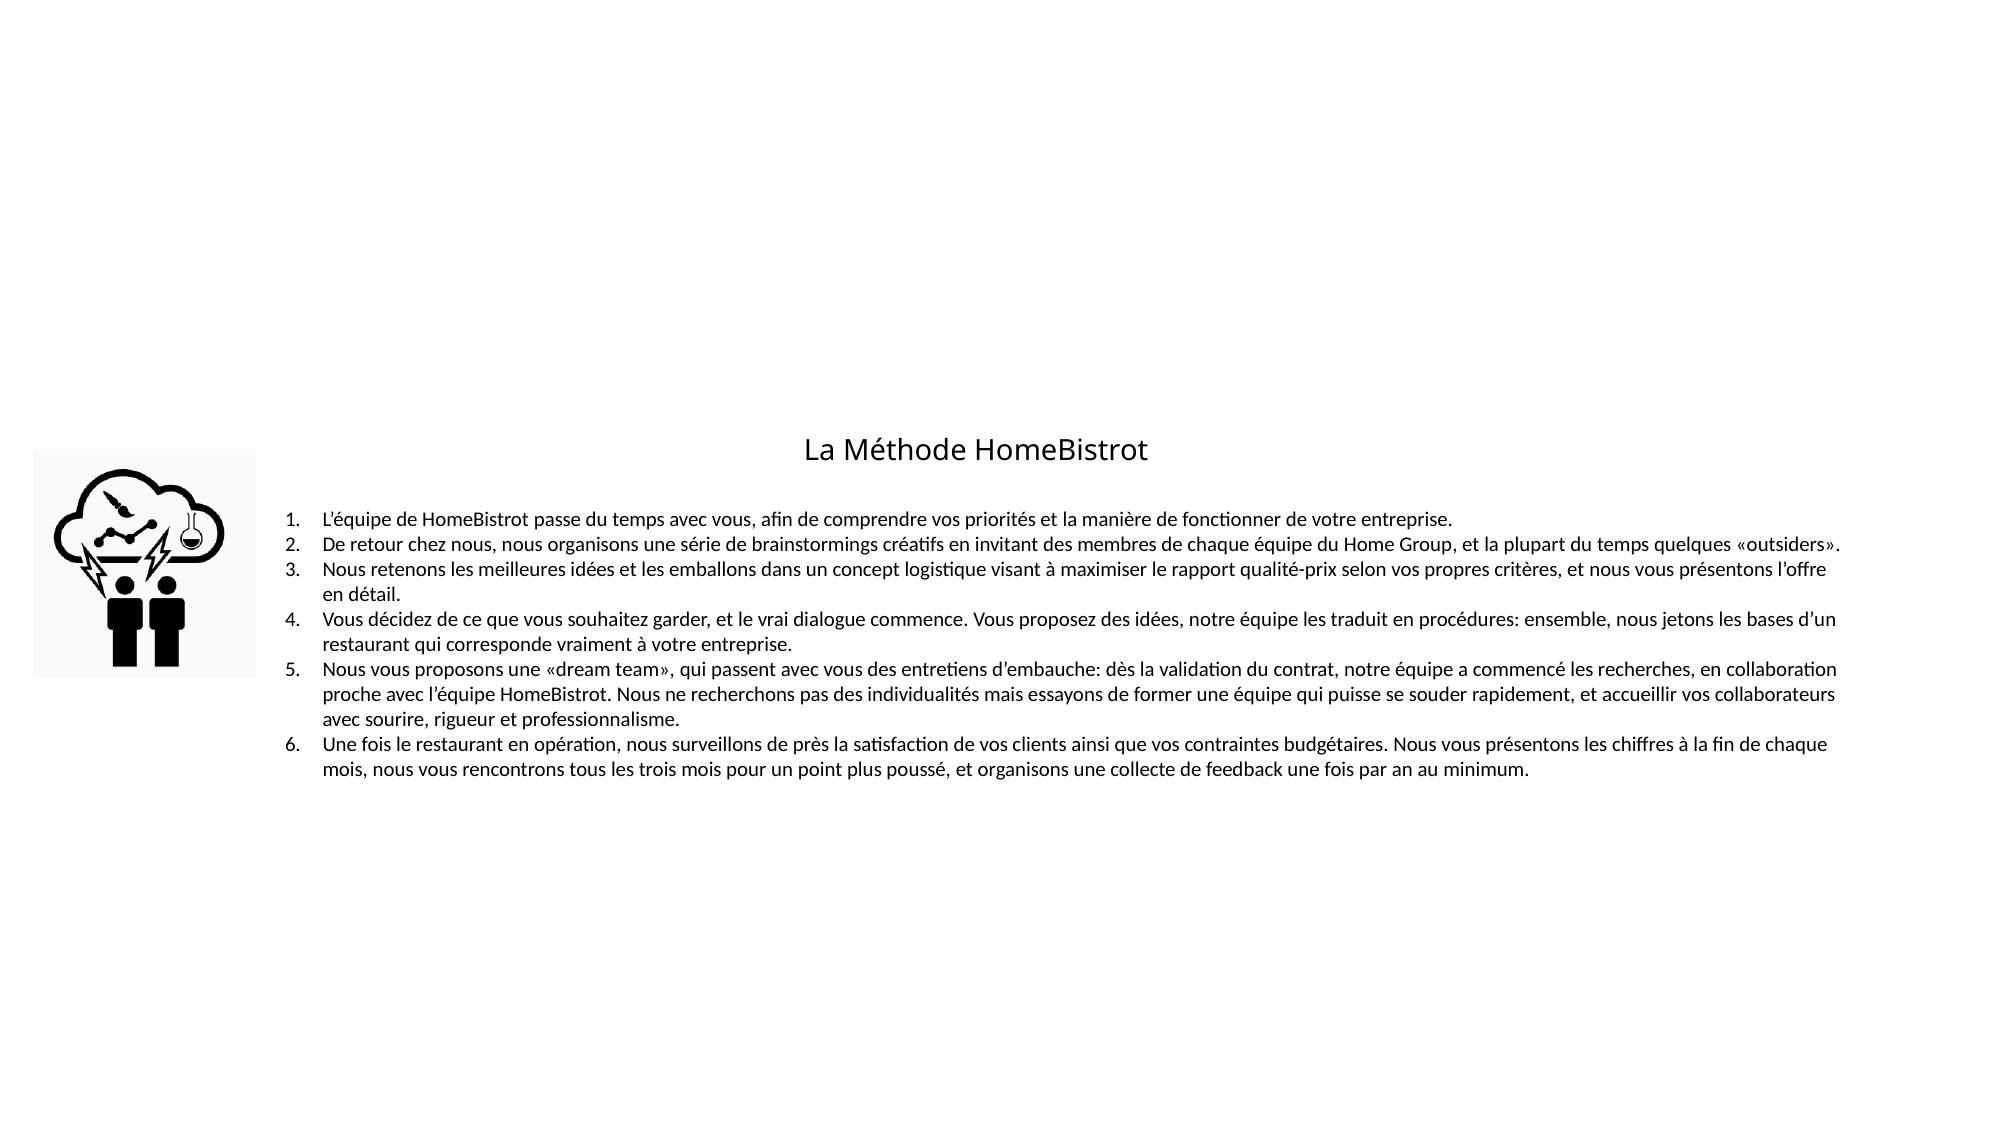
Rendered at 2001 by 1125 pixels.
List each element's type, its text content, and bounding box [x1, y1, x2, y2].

picture [33, 449, 256, 678]
text_box L’équipe de HomeBistrot passe du temps avec vous, afin de comprendre vos priorités et la manière de fonctionner de votre entreprise. De retour chez nous, nous organisons une série de brainstormings créatifs en invitant des membres de chaque équipe du Home Group, et la plupart du temps quelques «outsiders». Nous retenons les meilleures idées et les emballons dans un concept logistique visant à maximiser le rapport qualité-prix selon vos propres critères, et nous vous présentons l’offre en détail. Vous décidez de ce que vous souhaitez garder, et le vrai dialogue commence. Vous proposez des idées, notre équipe les traduit en procédures: ensemble, nous jetons les bases d’un restaurant qui corresponde vraiment à votre entreprise. Nous vous proposons une «dream team», qui passent avec vous des entretiens d’embauche: dès la validation du contrat, notre équipe a commencé les recherches, en collaboration proche avec l’équipe HomeBistrot. Nous ne recherchons pas des individualités mais essayons de former une équipe qui puisse se souder rapidement, et accueillir vos collaborateurs avec sourire, rigueur et professionnalisme. Une fois le restaurant en opération, nous surveillons de près la satisfaction de vos clients ainsi que vos contraintes budgétaires. Nous vous présentons les chiffres à la fin de chaque mois, nous vous rencontrons tous les trois mois pour un point plus poussé, et organisons une collecte de feedback une fois par an au minimum. [270, 498, 1858, 789]
text_box La Méthode HomeBistrot [710, 424, 1242, 474]
